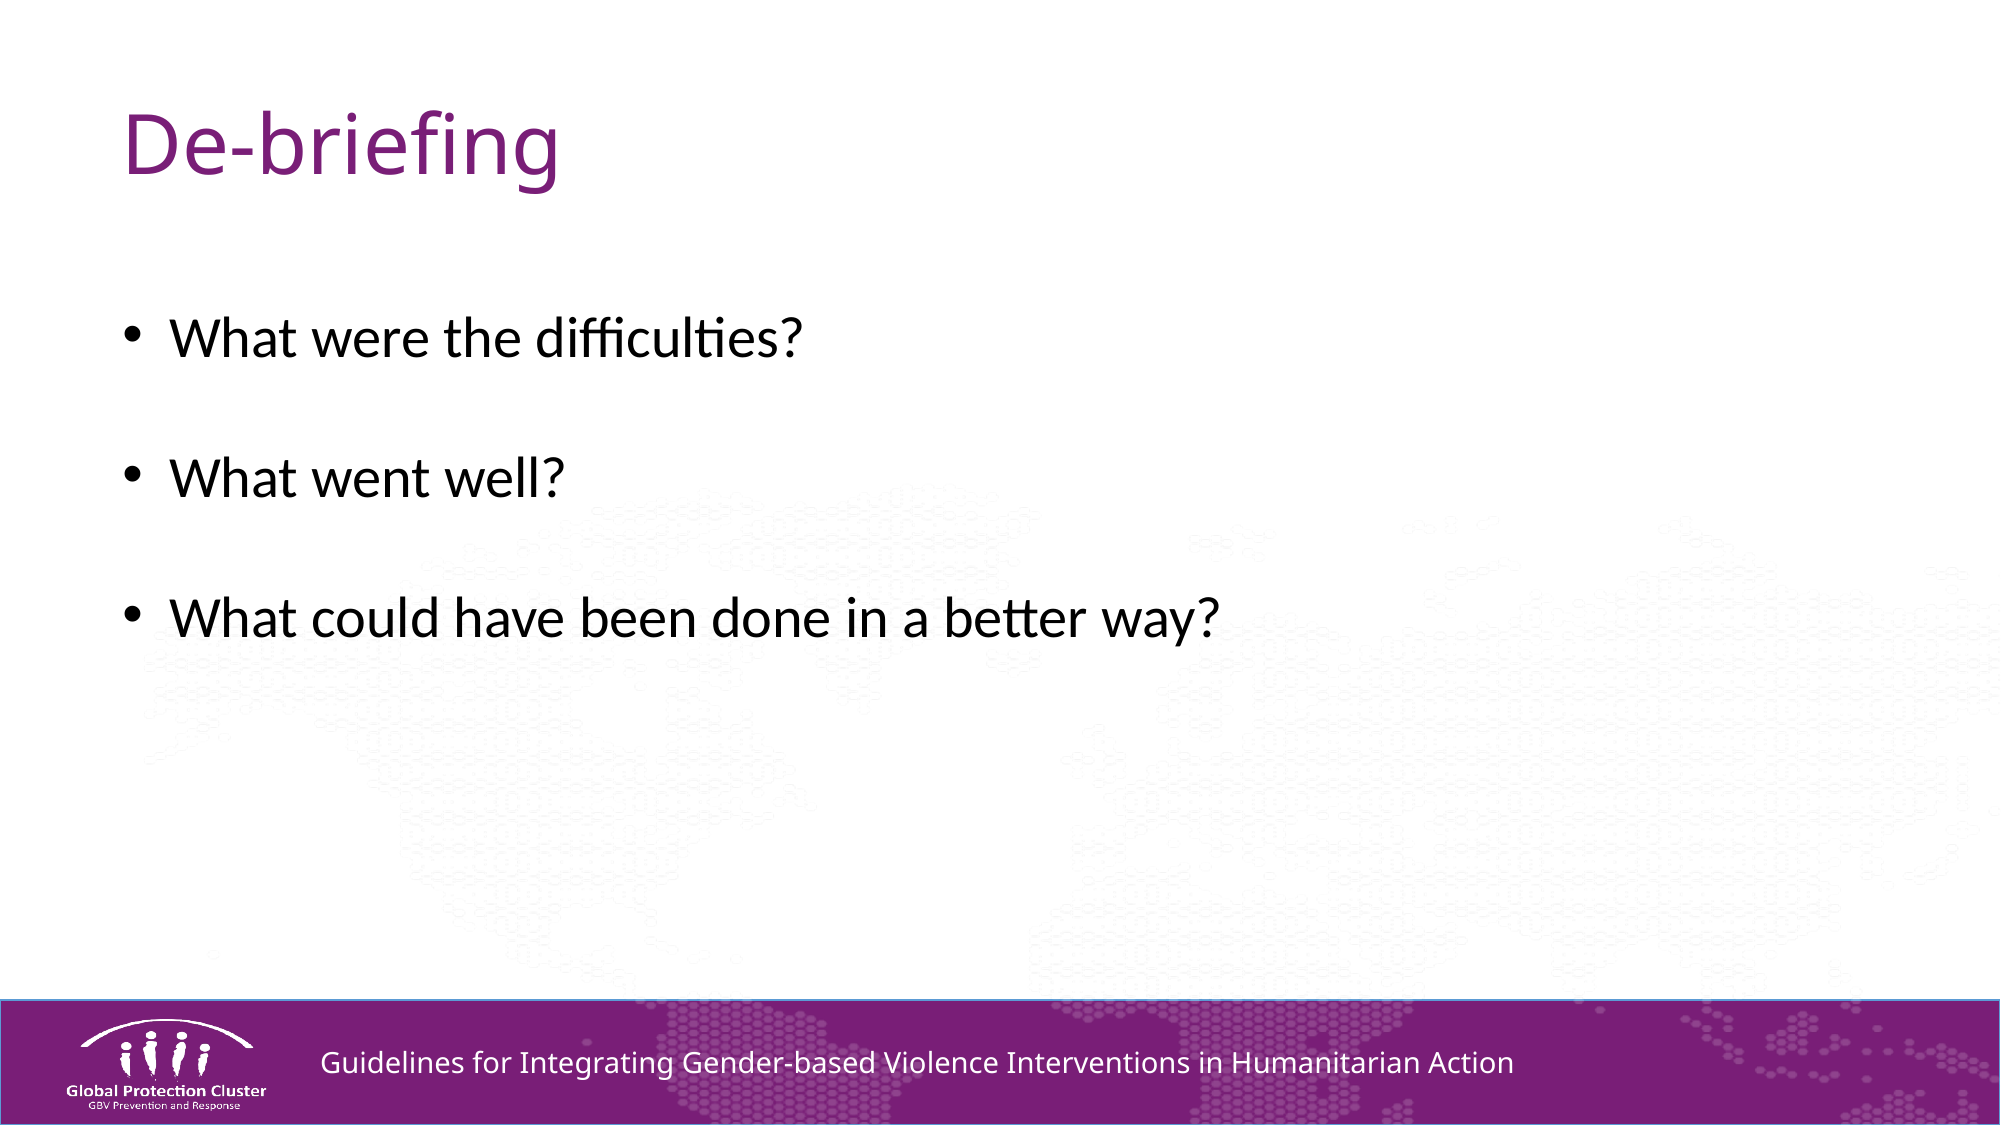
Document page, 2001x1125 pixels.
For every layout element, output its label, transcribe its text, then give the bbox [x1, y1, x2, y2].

text_box What were the difficulties? What went well? What could have been done in a better way? [107, 291, 1806, 657]
picture [56, 254, 2001, 1125]
title De-briefing [106, 94, 1350, 228]
